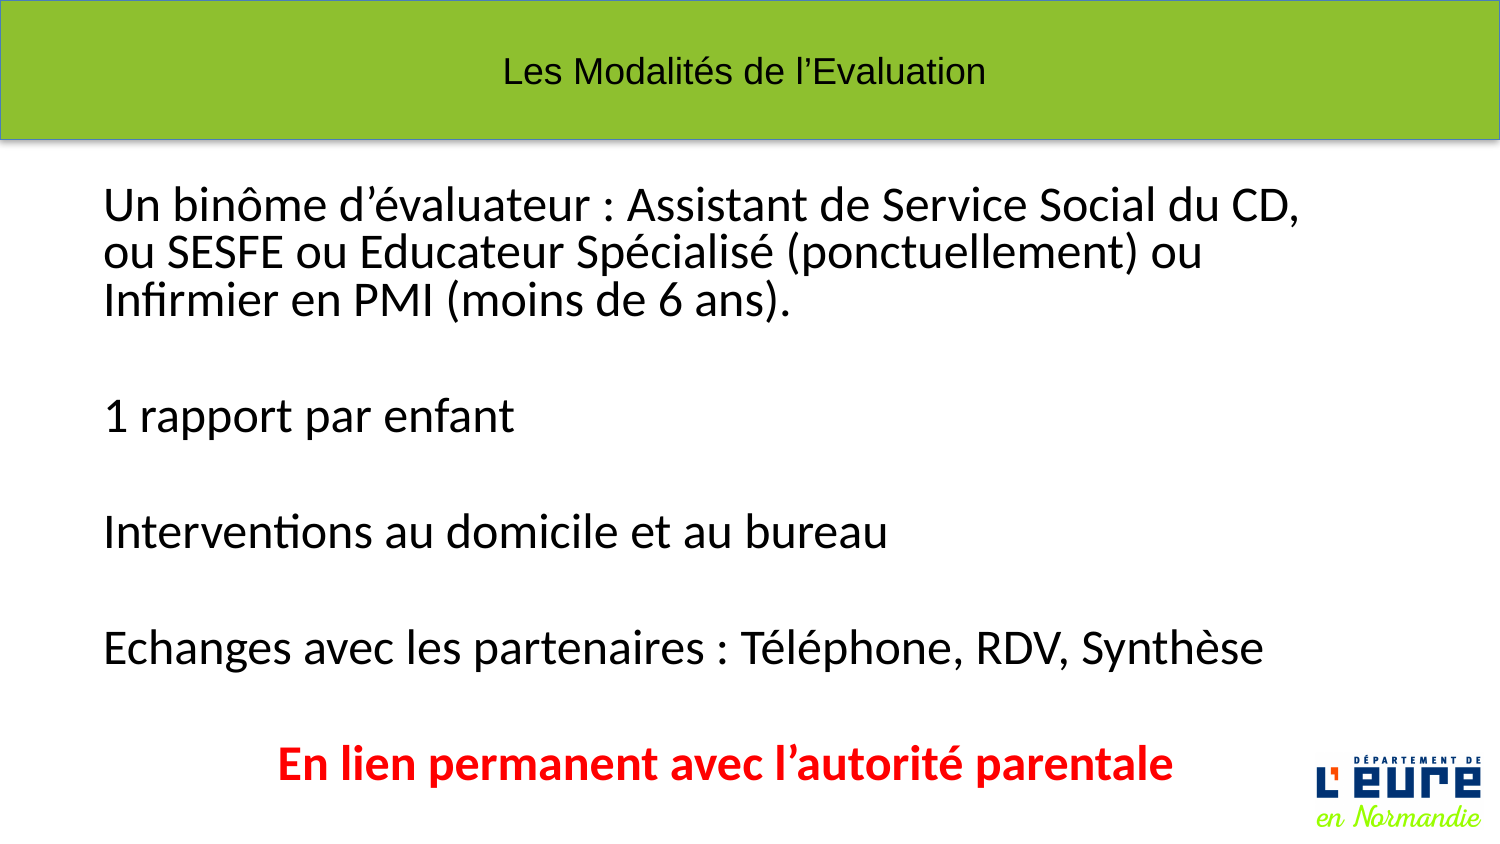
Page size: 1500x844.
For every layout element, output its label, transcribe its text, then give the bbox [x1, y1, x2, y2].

text_box Un binôme d’évaluateur : Assistant de Service Social du CD, ou SESFE ou Educateur Spécialisé (ponctuellement) ou Infirmier en PMI (moins de 6 ans). 1 rapport par enfant Interventions au domicile et au bureau Echanges avec les partenaires : Téléphone, RDV, Synthèse En lien permanent avec l’autorité parentale [88, 175, 1364, 808]
text_box Les Modalités de l’Evaluation [0, 0, 1500, 140]
picture [1315, 752, 1484, 831]
